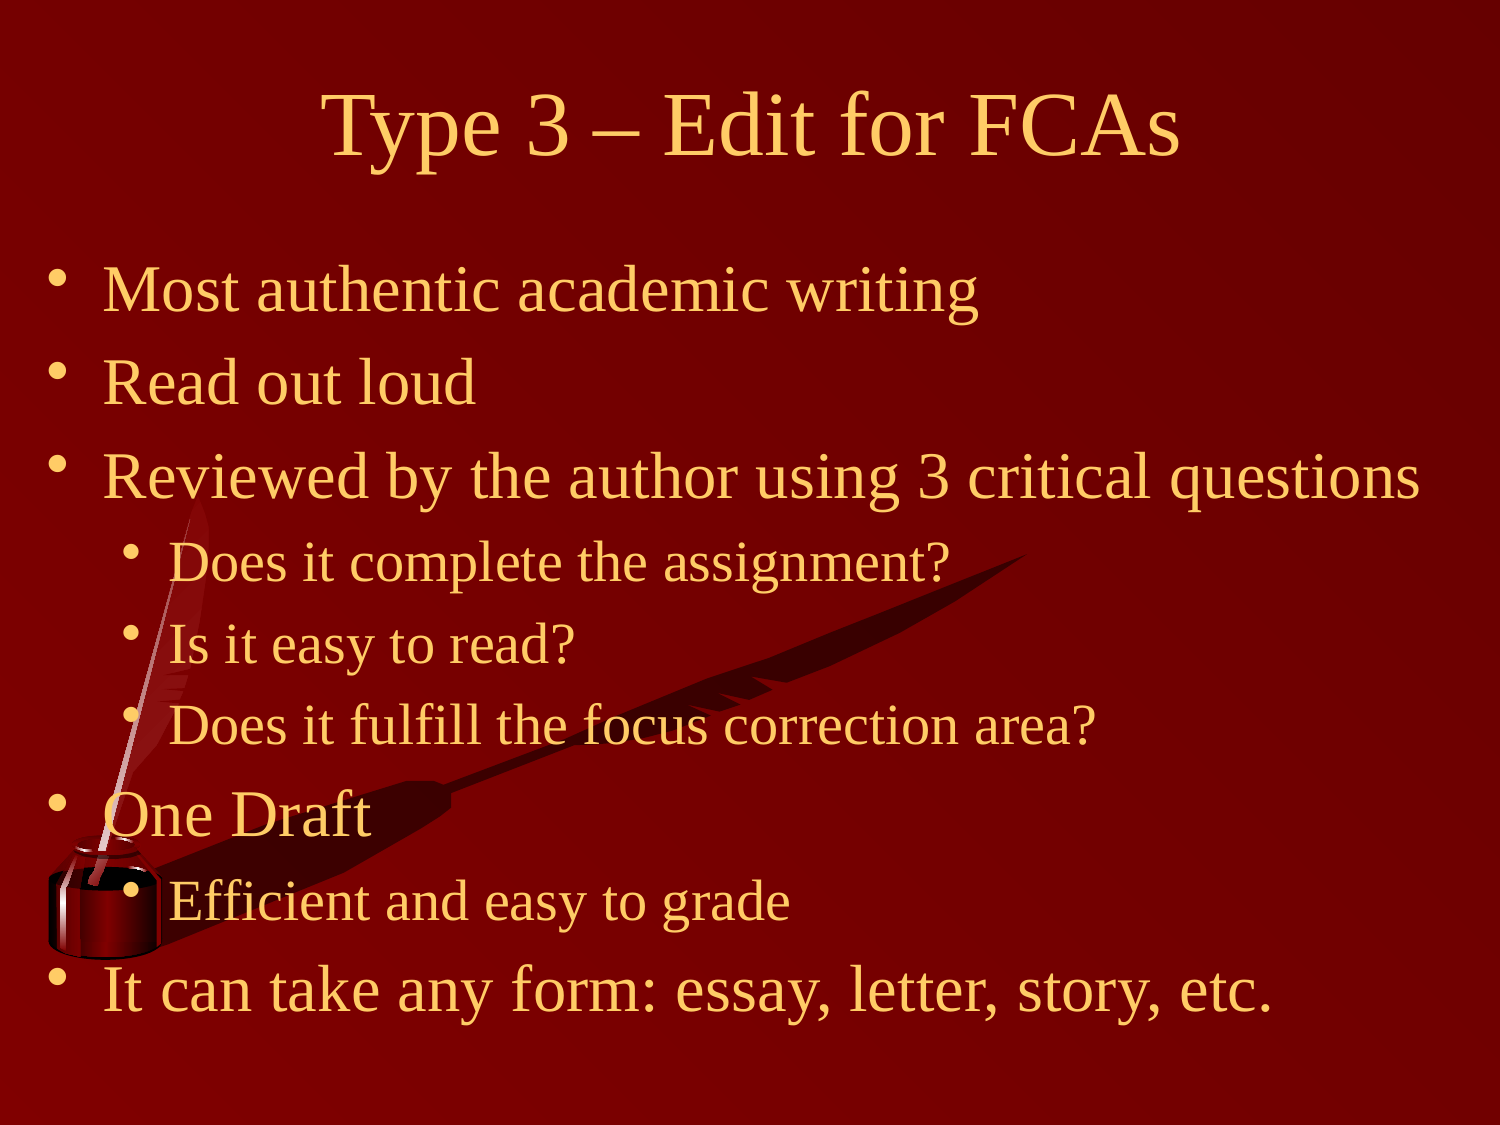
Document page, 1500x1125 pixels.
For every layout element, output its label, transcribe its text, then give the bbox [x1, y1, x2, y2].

list Most authentic academic writing Read out loud Reviewed by the author using 3 critical questions Does it complete the assignment? Is it easy to read? Does it fulfill the focus correction area? One Draft Efficient and easy to grade It can take any form: essay, letter, story, etc. [30, 237, 1472, 1022]
title Type 3 – Edit for FCAs [29, 19, 1475, 219]
